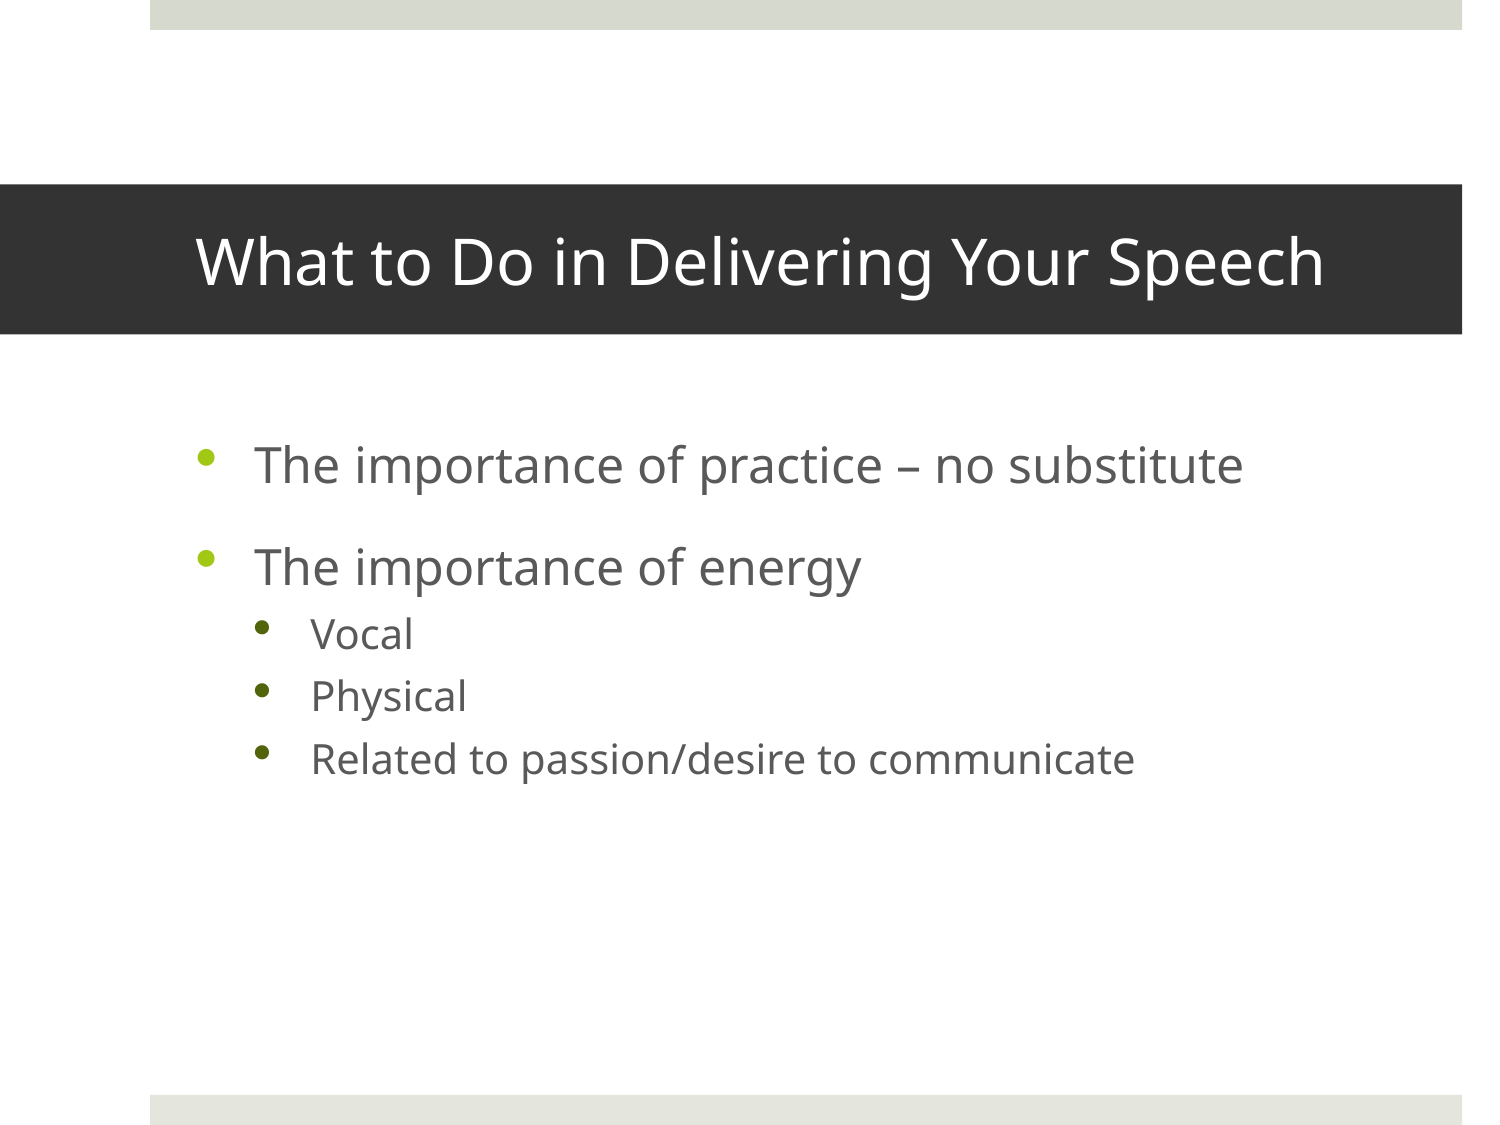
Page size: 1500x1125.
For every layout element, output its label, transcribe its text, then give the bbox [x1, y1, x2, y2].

title What to Do in Delivering Your Speech [0, 184, 1463, 335]
list The importance of practice – no substitute The importance of energy Vocal Physical Related to passion/desire to communicate [182, 425, 1432, 1028]
